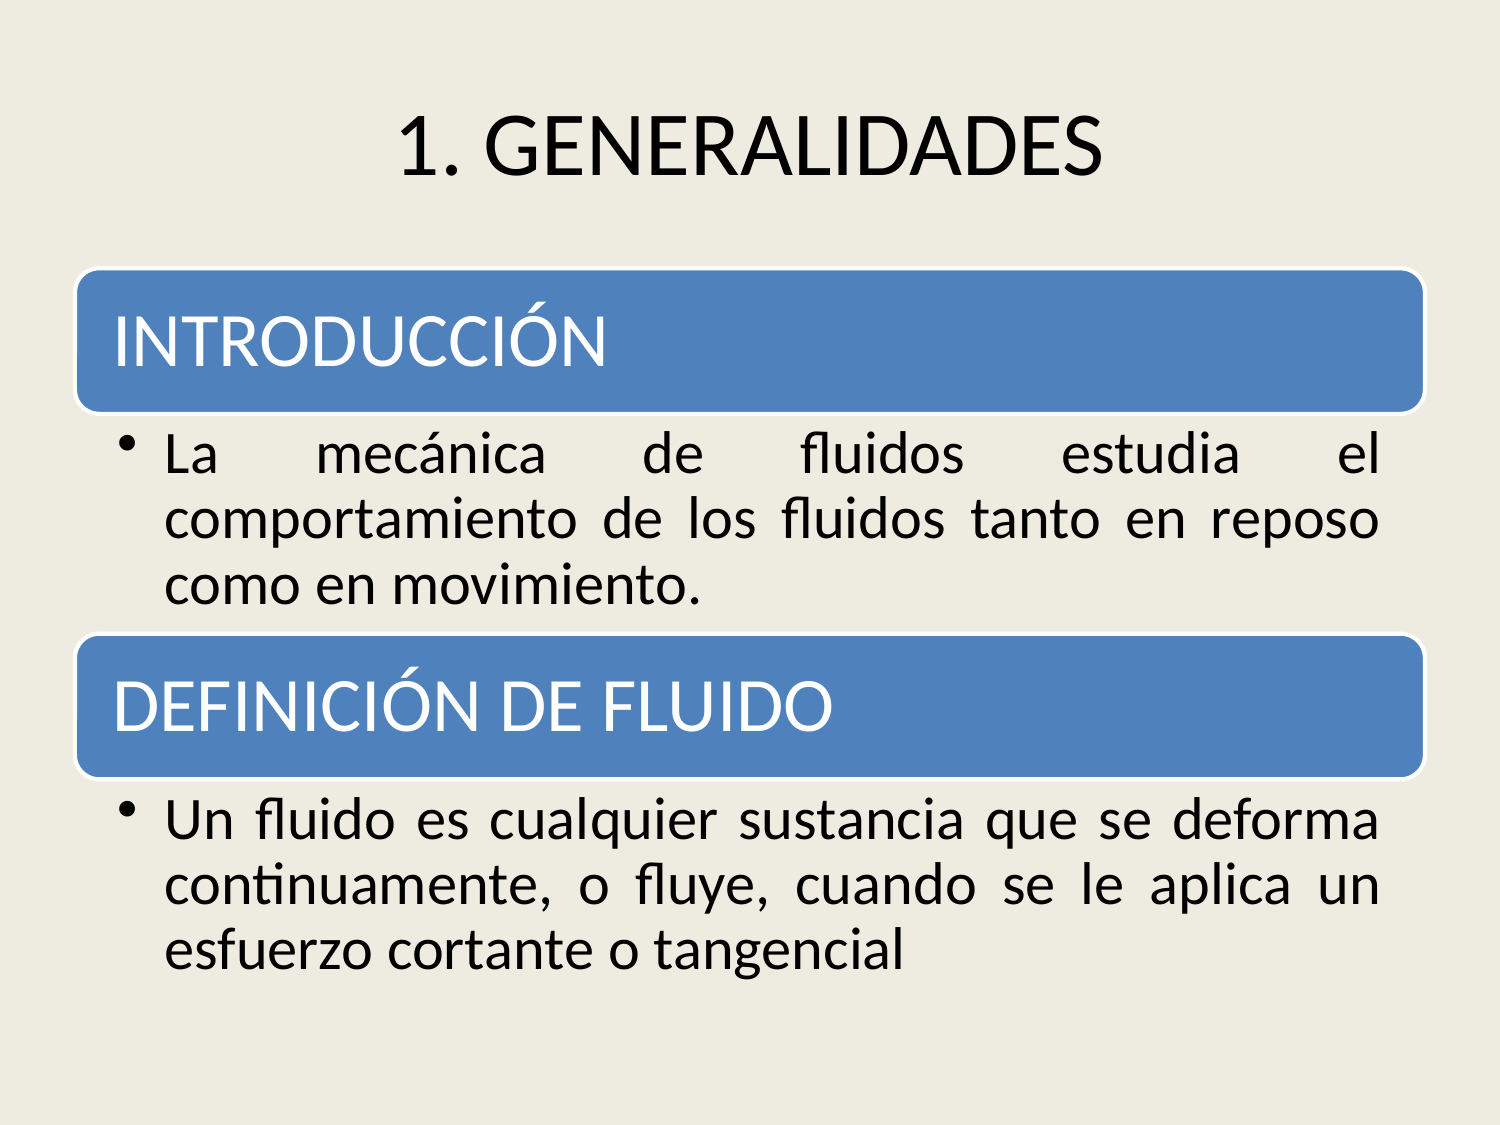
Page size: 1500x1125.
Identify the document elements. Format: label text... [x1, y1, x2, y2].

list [74, 262, 1426, 1006]
title 1. GENERALIDADES [75, 45, 1425, 233]
